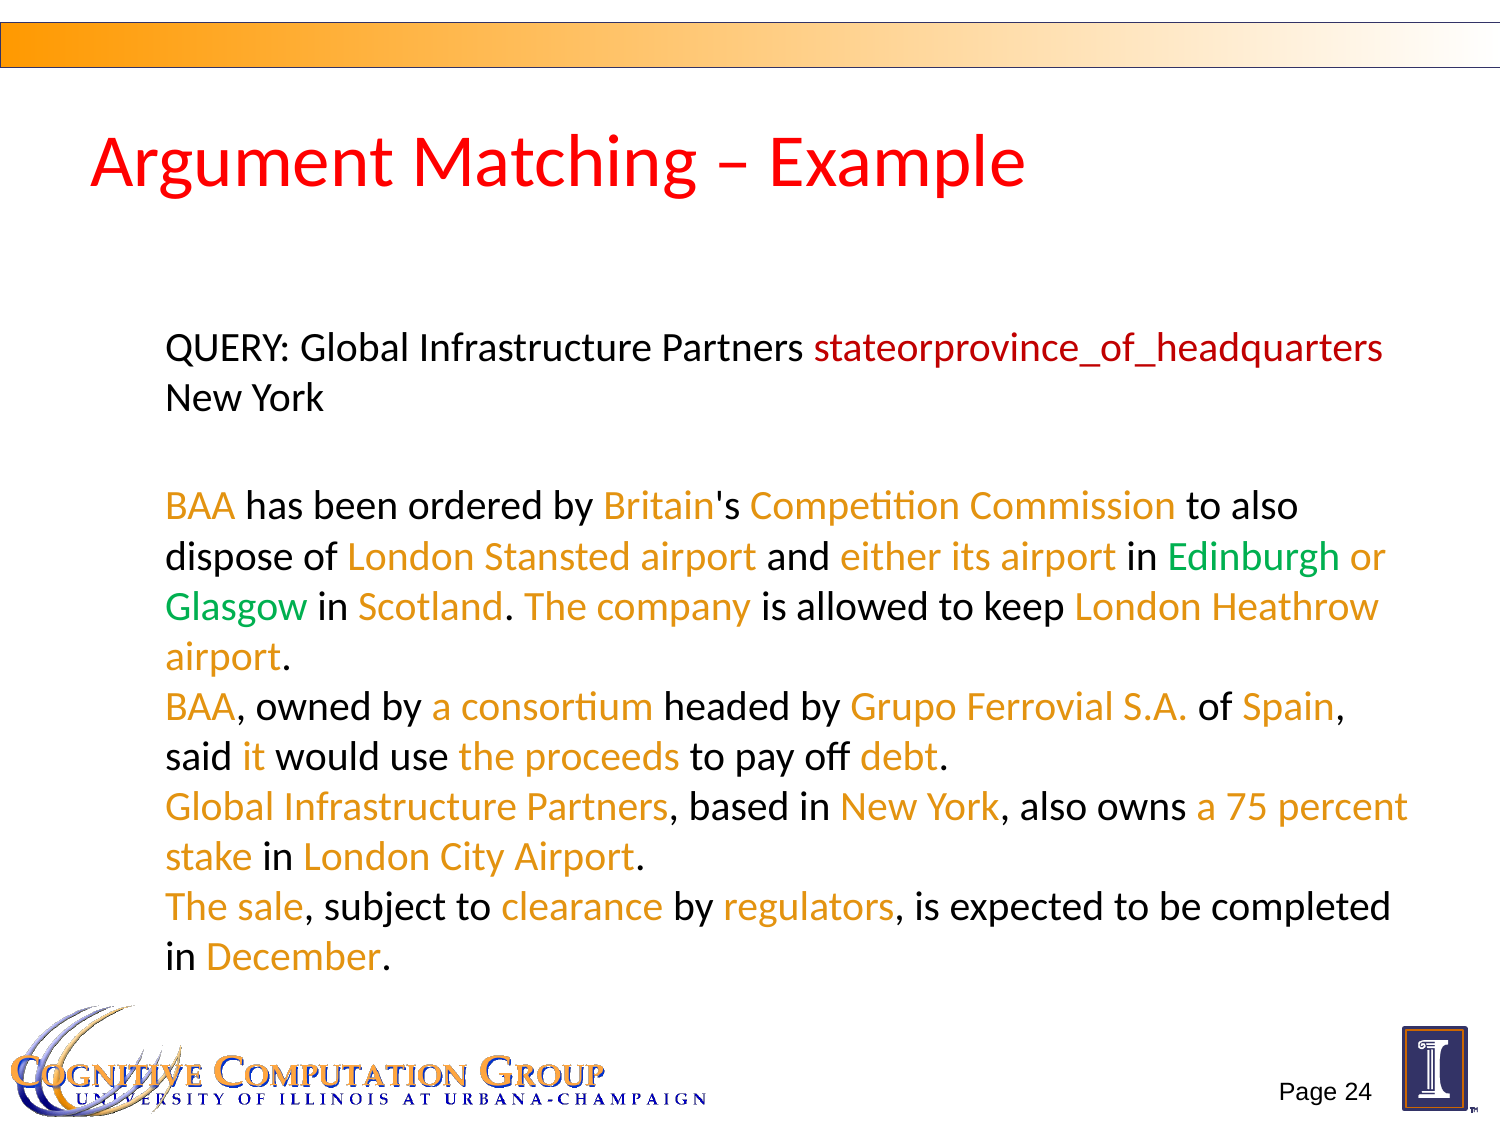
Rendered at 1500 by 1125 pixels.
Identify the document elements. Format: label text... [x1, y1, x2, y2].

list QUERY: Global Infrastructure Partners stateorprovince_of_headquarters New York BAA has been ordered by Britain's Competition Commission to also dispose of London Stansted airport and either its airport in Edinburgh or Glasgow in Scotland. The company is allowed to keep London Heathrow airport. BAA, owned by a consortium headed by Grupo Ferrovial S.A. of Spain, said it would use the proceeds to pay off debt. Global Infrastructure Partners, based in New York, also owns a 75 percent stake in London City Airport. The sale, subject to clearance by regulators, is expected to be completed in December. [75, 262, 1425, 1013]
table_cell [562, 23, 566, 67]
picture [0, 1000, 713, 1125]
slide_number Page 24 [1237, 1074, 1388, 1113]
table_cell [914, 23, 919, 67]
title Argument Matching – Example [75, 75, 1425, 238]
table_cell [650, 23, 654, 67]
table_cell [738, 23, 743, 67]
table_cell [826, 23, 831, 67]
